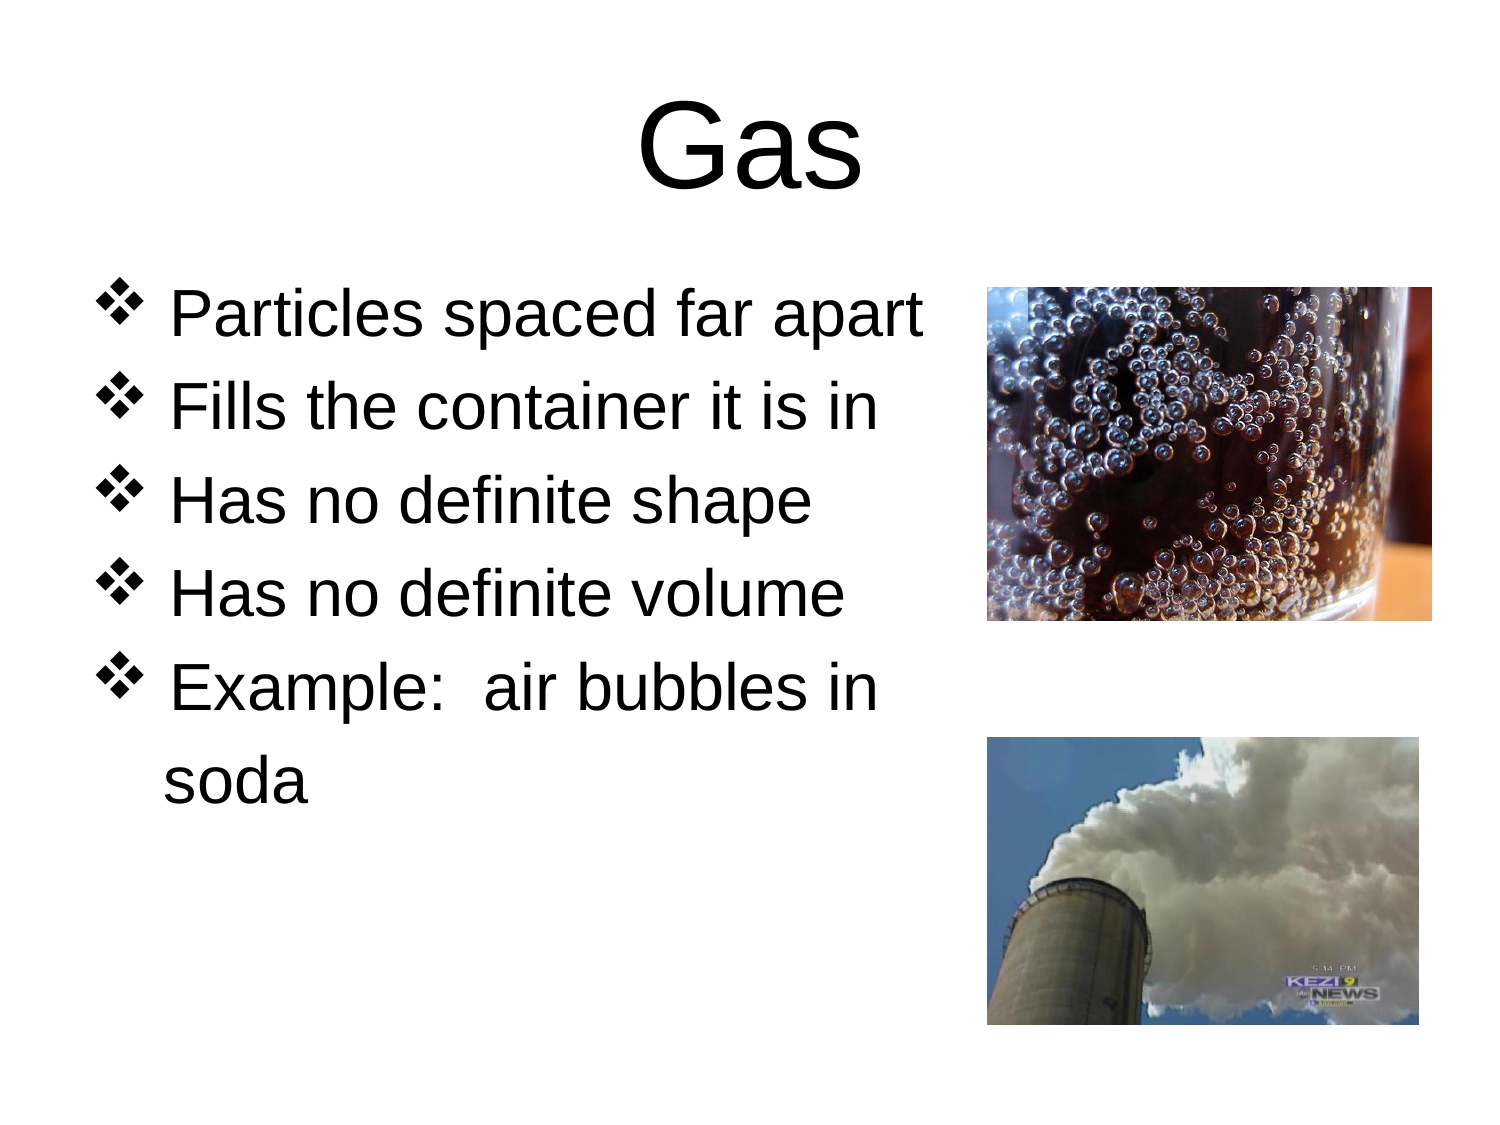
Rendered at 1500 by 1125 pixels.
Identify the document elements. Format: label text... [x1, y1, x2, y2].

list Particles spaced far apart Fills the container it is in Has no definite shape Has no definite volume Example: air bubbles in soda [74, 262, 976, 1006]
picture [987, 287, 1432, 621]
title Gas [74, 44, 1426, 233]
picture [987, 737, 1420, 1026]
